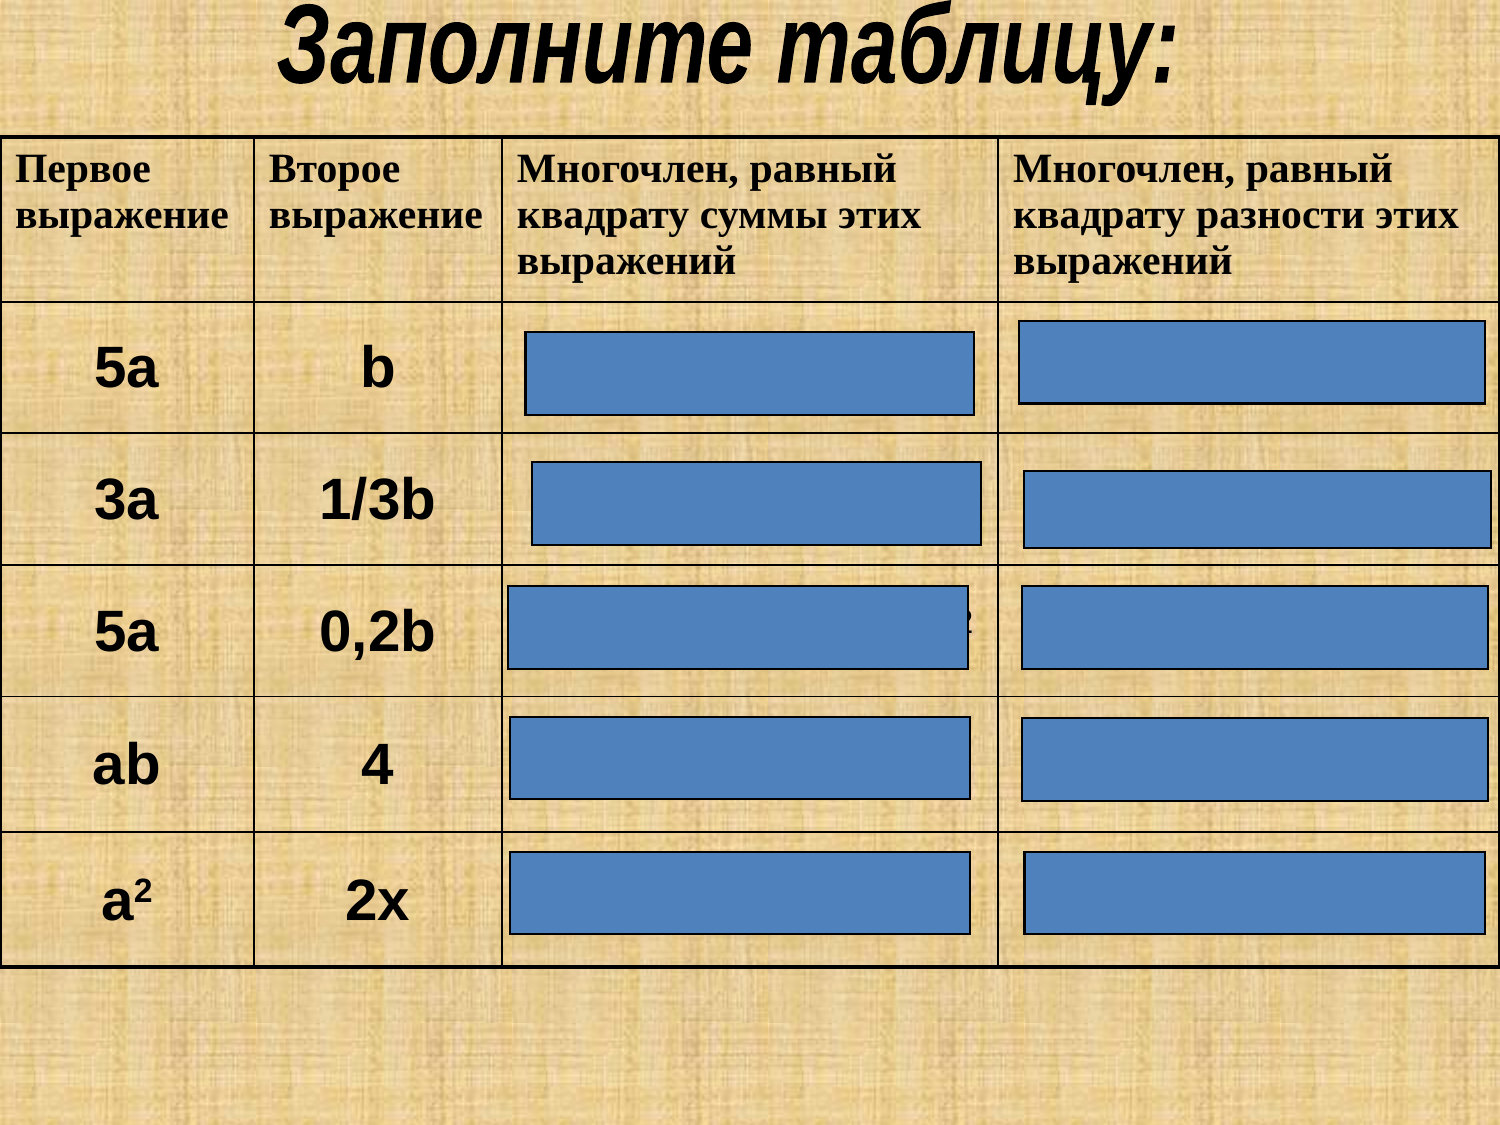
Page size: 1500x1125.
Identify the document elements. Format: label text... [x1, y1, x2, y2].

table_cell 4 [255, 697, 501, 831]
text_box [509, 851, 971, 935]
table_cell a4-4a2x +4x2 [999, 833, 1498, 965]
table_cell a2b2-8ab+16 [999, 697, 1498, 831]
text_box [740, 544, 760, 581]
text_box [1021, 718, 1488, 801]
table_header Первое выражение [2, 139, 253, 301]
text_box [1024, 471, 1491, 549]
text_box [1018, 321, 1486, 404]
table_cell 9a2-2ab+1/9b2 [999, 434, 1498, 564]
table_cell 25a2+10ab+b2 [503, 303, 997, 432]
table_cell 5a [2, 303, 253, 432]
text_box [509, 716, 971, 800]
text_box [507, 586, 969, 669]
table_cell 1/3b [255, 434, 501, 564]
table_cell 0,2b [255, 566, 501, 696]
table_header Второе выражение [255, 139, 501, 301]
picture [0, 969, 1500, 1125]
table_cell 25a2+2ab+0,04b2 [999, 566, 1498, 696]
text_box [525, 332, 975, 415]
text_box [1024, 851, 1486, 935]
text_box [1021, 586, 1488, 669]
table_cell ab [2, 697, 253, 831]
table_cell 25a2-10ab+b2 [999, 303, 1498, 432]
picture [0, 0, 1500, 135]
table_cell a4+4a2x +4x2 [503, 833, 997, 965]
table_header Многочлен, равный квадрату суммы этих выражений [503, 139, 997, 301]
text_box [531, 462, 981, 545]
table_cell 25a2+2ab+0,04b2 [503, 566, 997, 696]
table_cell 3a [2, 434, 253, 564]
table_cell b [255, 303, 501, 432]
table_cell 5a [2, 566, 253, 696]
table_cell a2 [2, 833, 253, 965]
table_header Многочлен, равный квадрату разности этих выражений [999, 139, 1498, 301]
table_cell a2b2+8ab+16 [503, 697, 997, 831]
table_cell 9a2+2ab+1/9b2 [503, 434, 997, 564]
table_cell 2x [255, 833, 501, 965]
